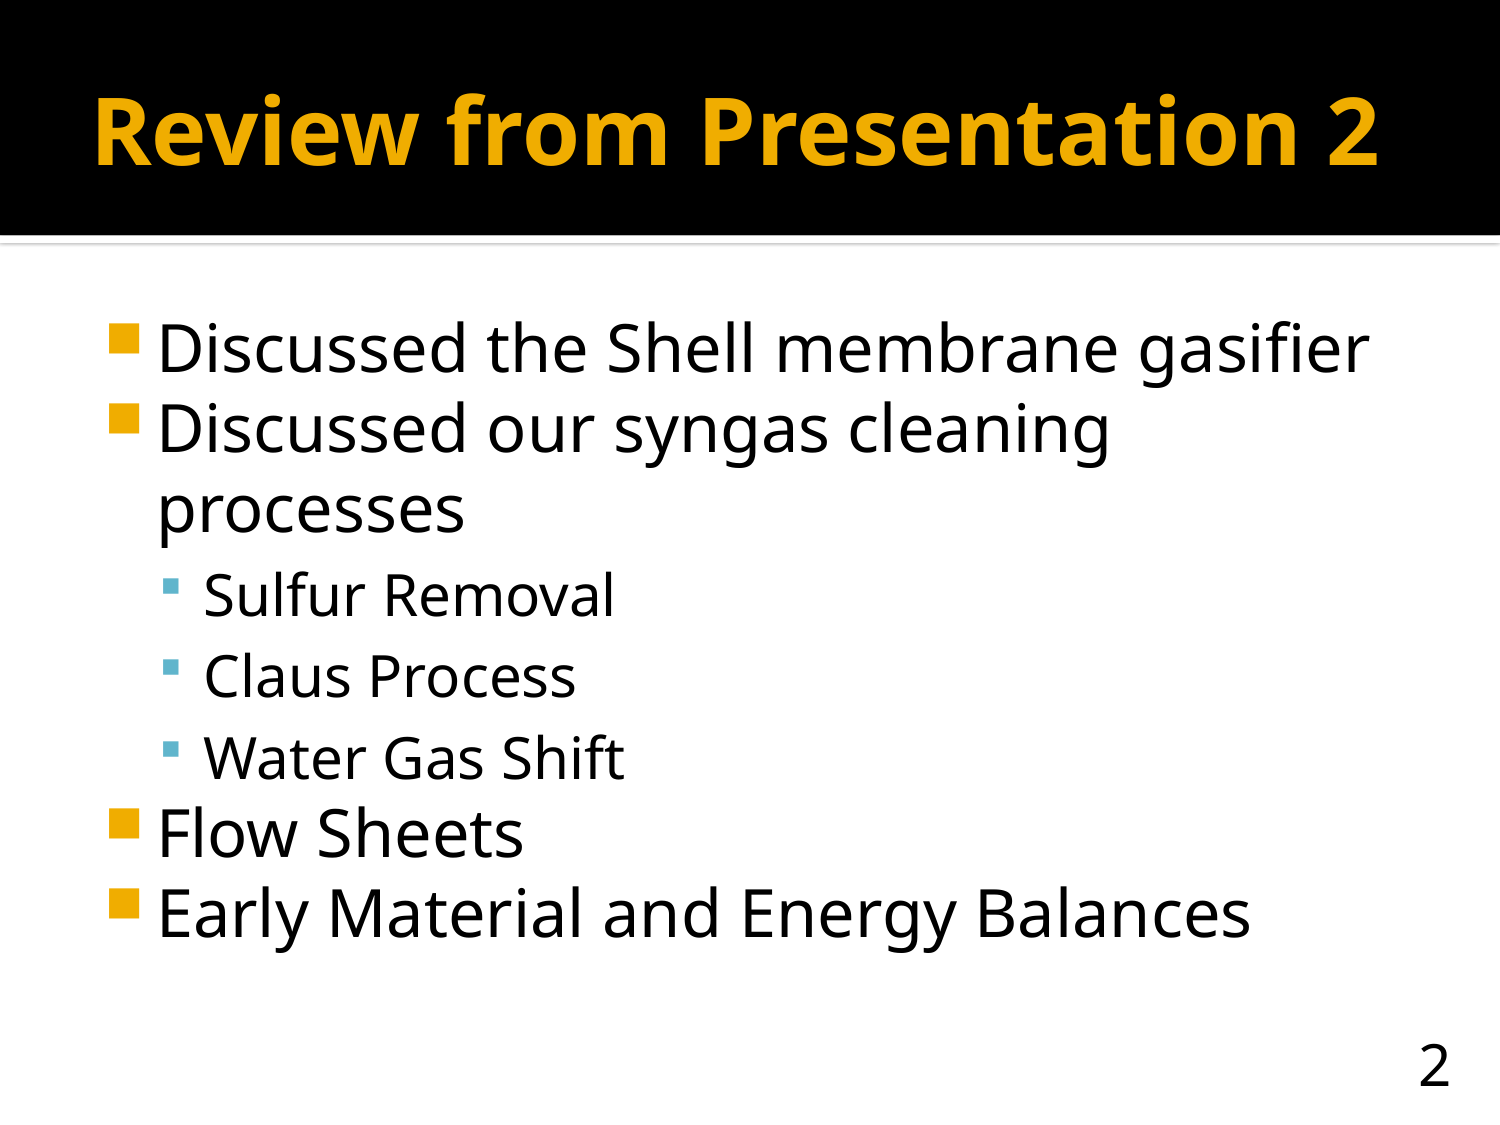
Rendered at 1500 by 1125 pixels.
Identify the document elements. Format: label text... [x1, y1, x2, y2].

list Discussed the Shell membrane gasifier Discussed our syngas cleaning processes Sulfur Removal Claus Process Water Gas Shift Flow Sheets Early Material and Energy Balances [75, 291, 1425, 1050]
slide_number 2 [1345, 1062, 1467, 1108]
title Review from Presentation 2 [75, 25, 1425, 231]
